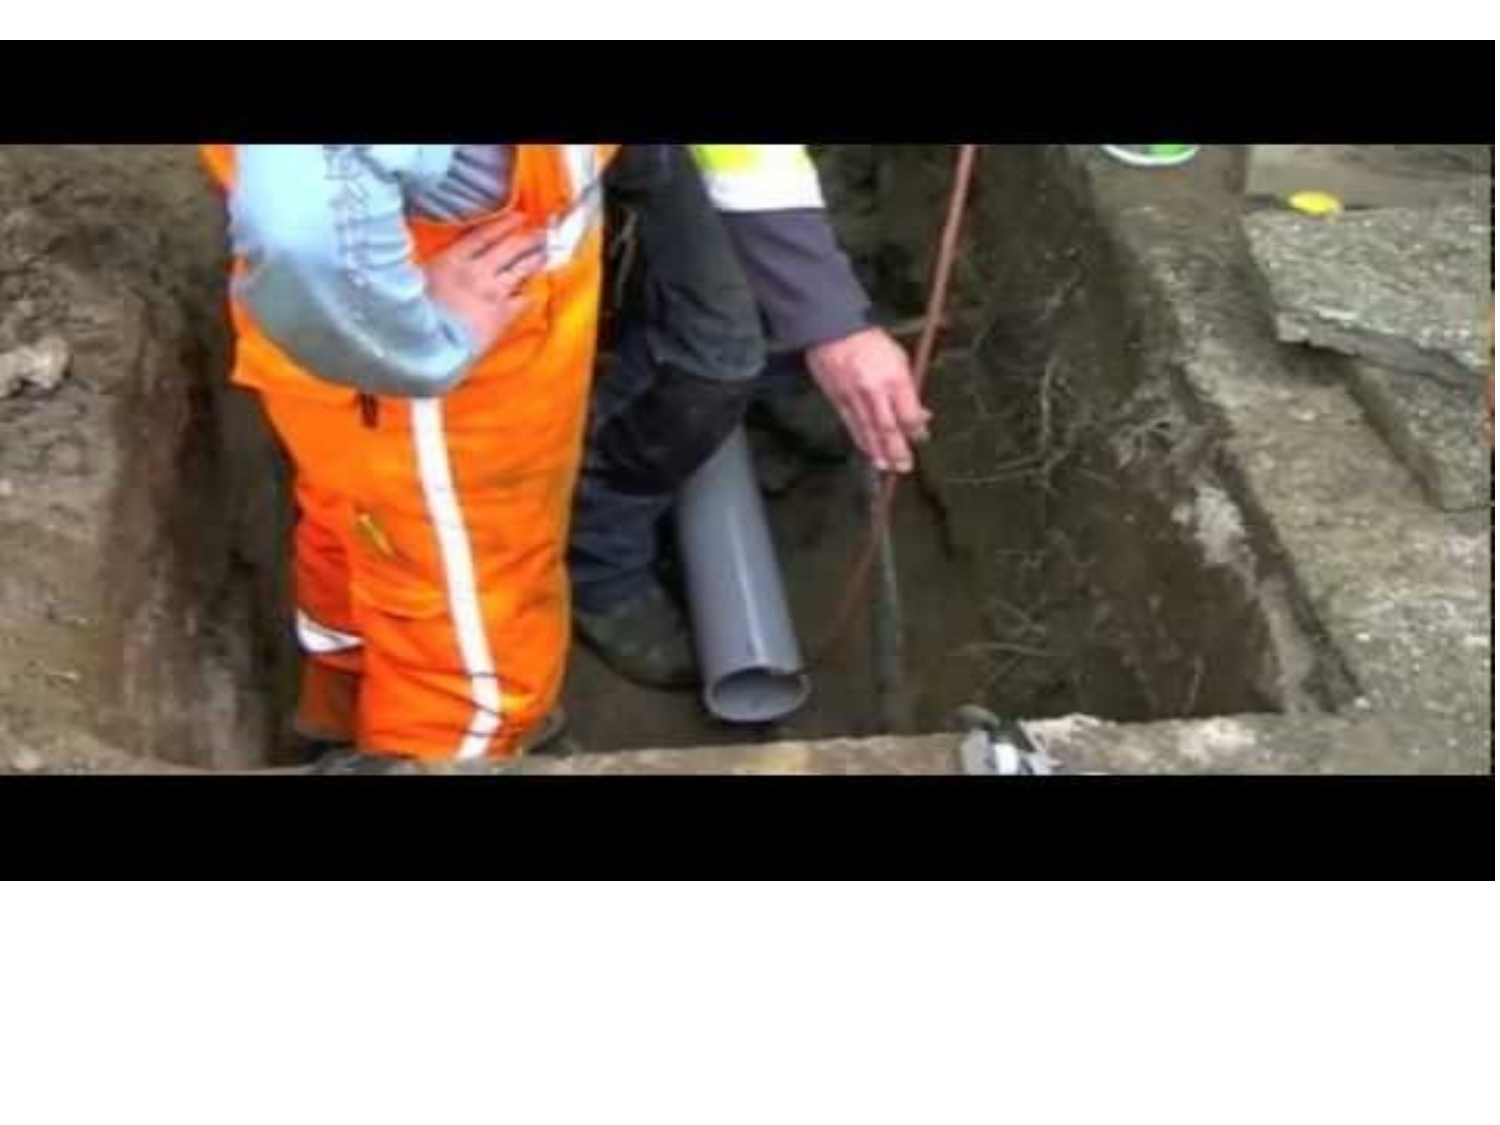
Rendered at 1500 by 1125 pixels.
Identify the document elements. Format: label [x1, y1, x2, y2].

text_box [0, 39, 1496, 882]
